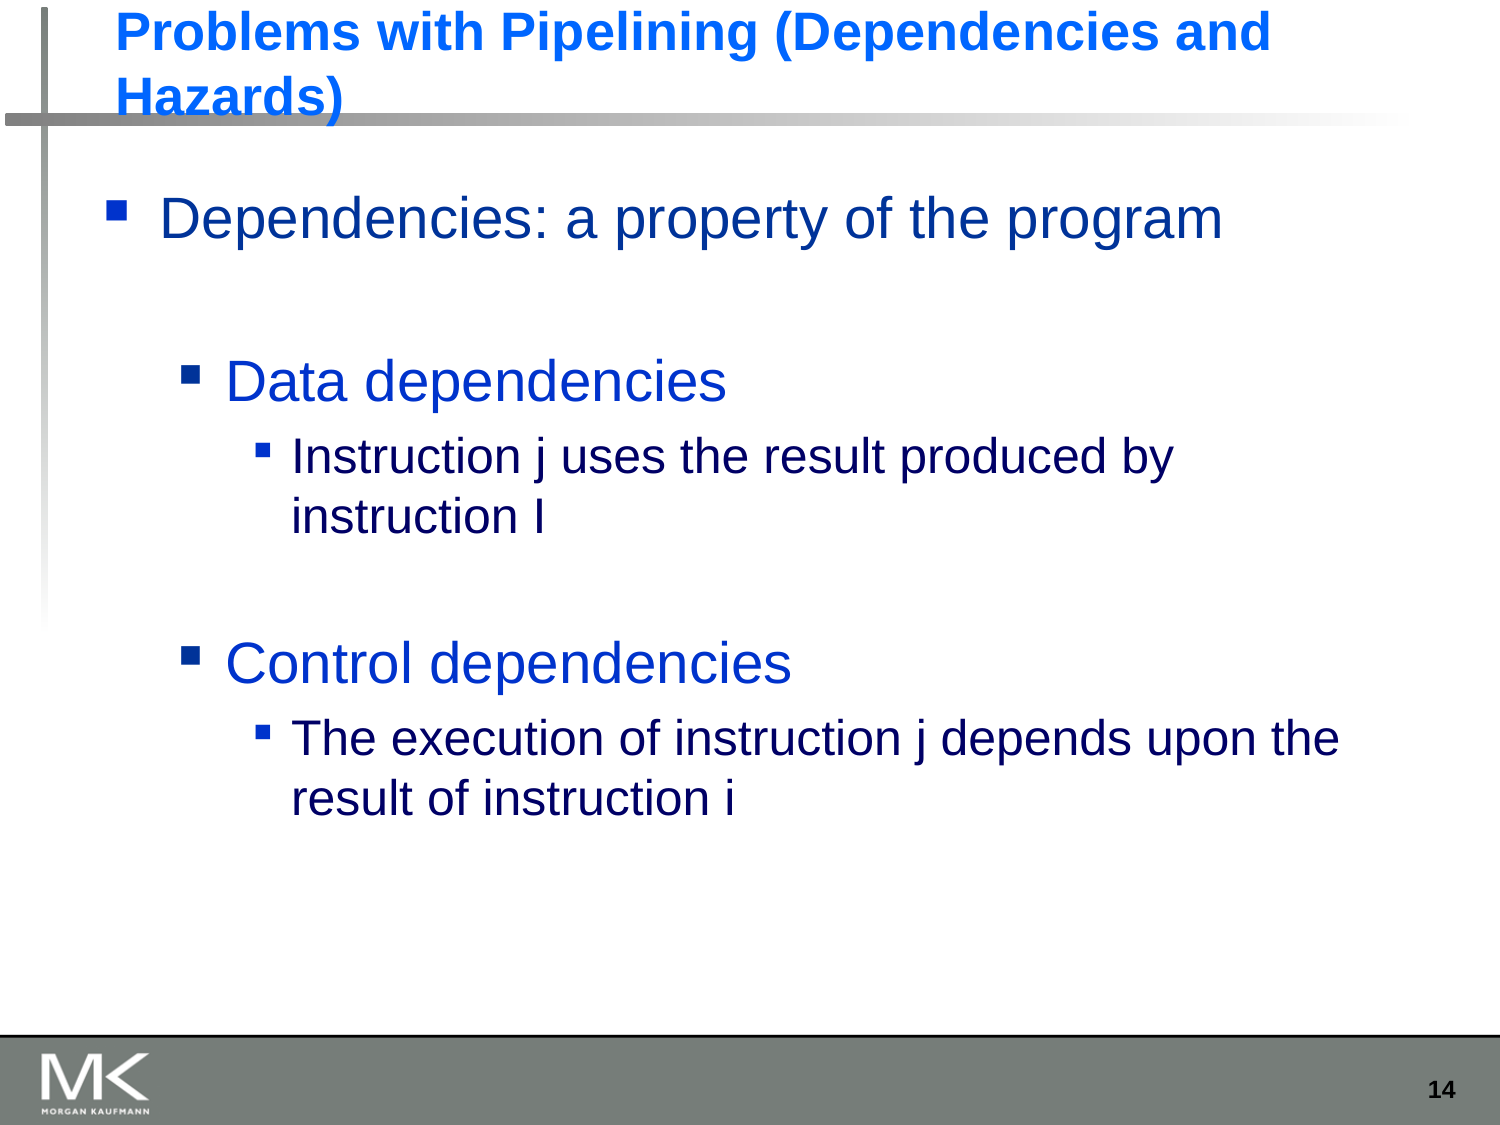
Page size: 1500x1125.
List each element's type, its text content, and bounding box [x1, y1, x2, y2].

title Problems with Pipelining (Dependencies and Hazards) [100, 0, 1460, 135]
picture [29, 1046, 160, 1123]
list Dependencies: a property of the program Data dependencies Instruction j uses the result produced by instruction I Control dependencies The execution of instruction j depends upon the result of instruction i [88, 172, 1364, 906]
